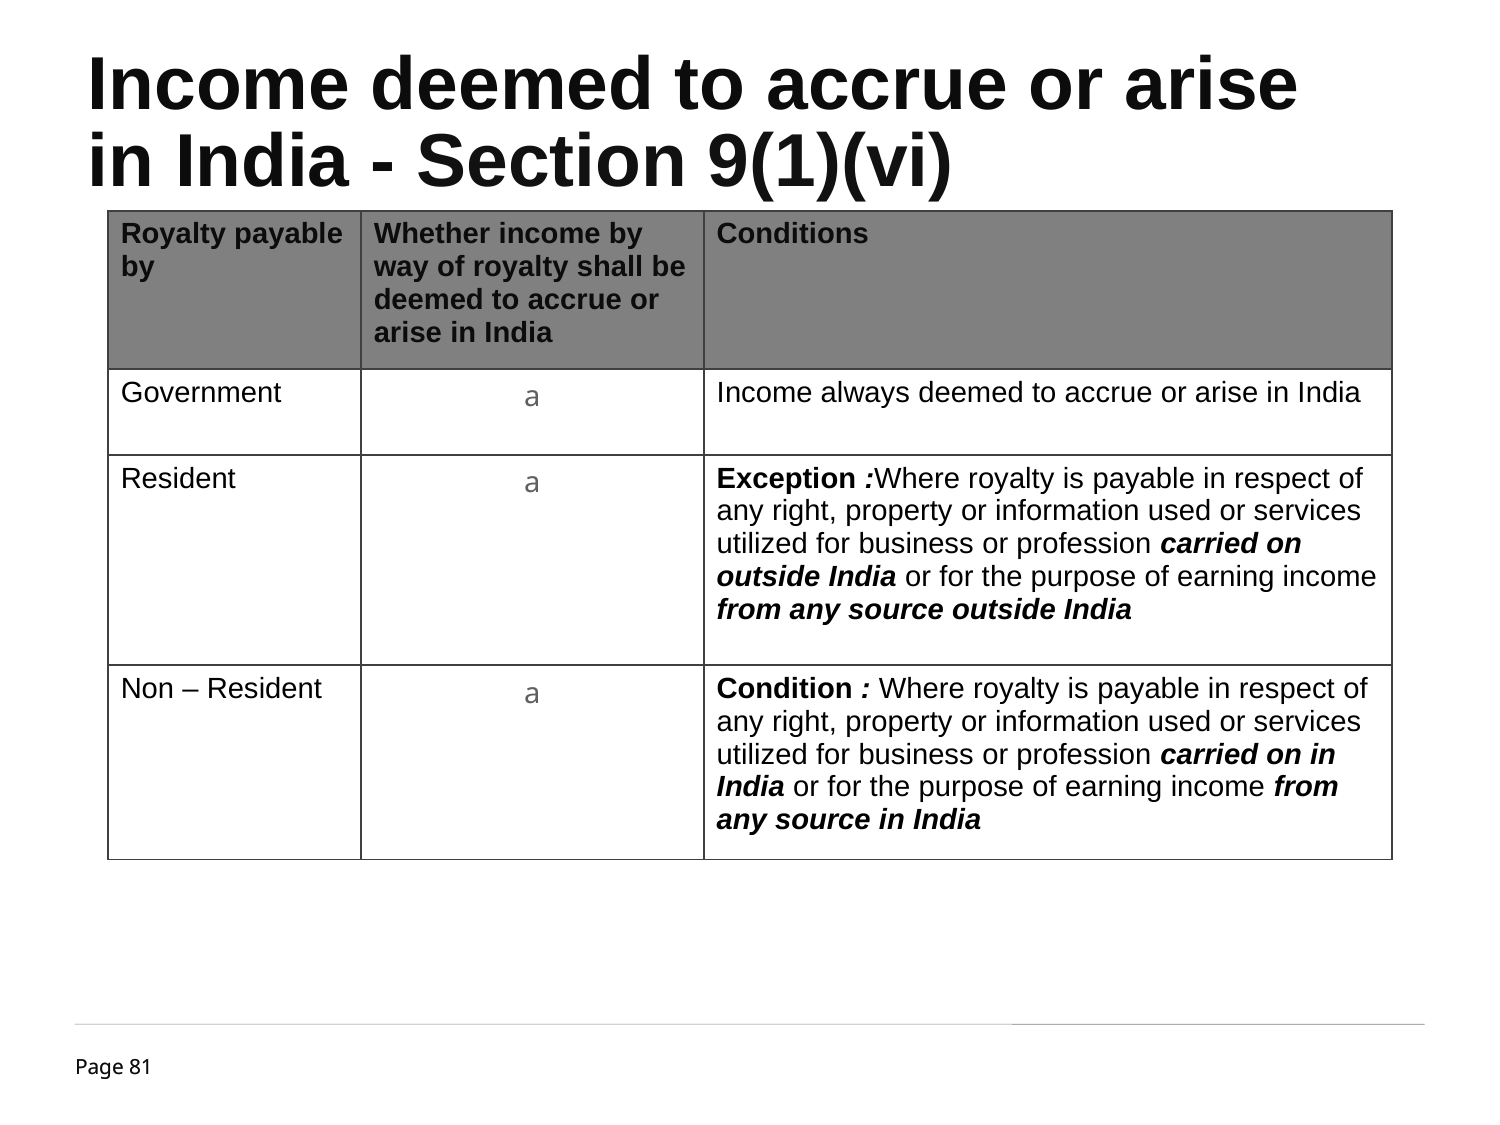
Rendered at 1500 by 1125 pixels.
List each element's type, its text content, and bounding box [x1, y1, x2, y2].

table_cell Resident [109, 456, 360, 664]
table_cell Government [109, 370, 360, 454]
table_cell Condition : Where royalty is payable in respect of any right, property or information used or services utilized for business or profession carried on in India or for the purpose of earning income from any source in India [705, 666, 1391, 859]
table_cell Exception :Where royalty is payable in respect of any right, property or information used or services utilized for business or profession carried on outside India or for the purpose of earning income from any source outside India [705, 456, 1391, 664]
text_box Income deemed to accrue or arise in India - Section 9(1)(vi) [74, 42, 1392, 175]
table_header Whether income by way of royalty shall be deemed to accrue or arise in India [362, 212, 703, 368]
table_header Royalty payable by [109, 212, 360, 368]
table_cell a [362, 456, 703, 664]
table_cell a [362, 666, 703, 859]
table_cell Income always deemed to accrue or arise in India [705, 370, 1391, 454]
table_header Conditions [705, 212, 1391, 368]
table_cell a [362, 370, 703, 454]
table_cell Non – Resident [109, 666, 360, 859]
